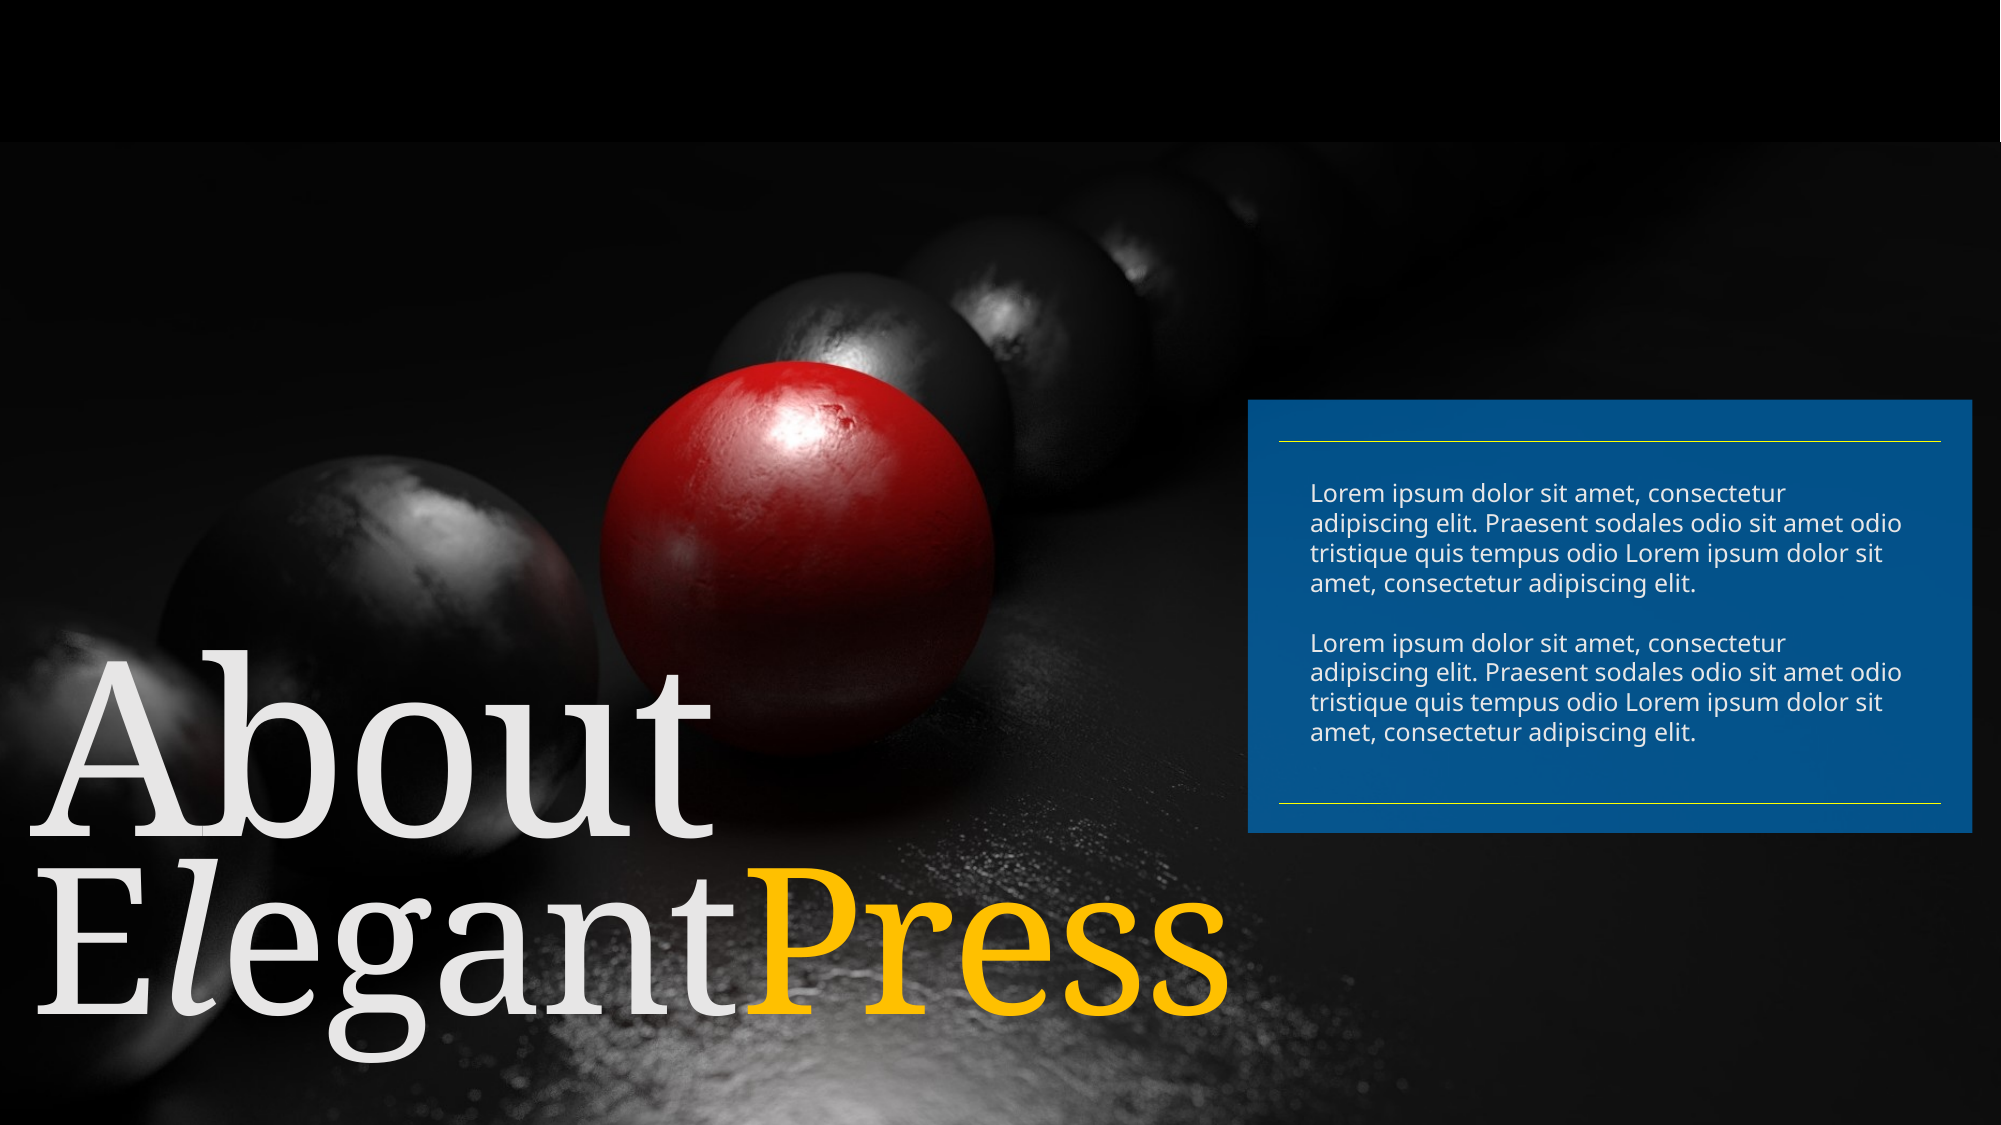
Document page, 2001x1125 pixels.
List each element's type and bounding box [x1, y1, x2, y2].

text_box [0, 142, 2000, 1125]
